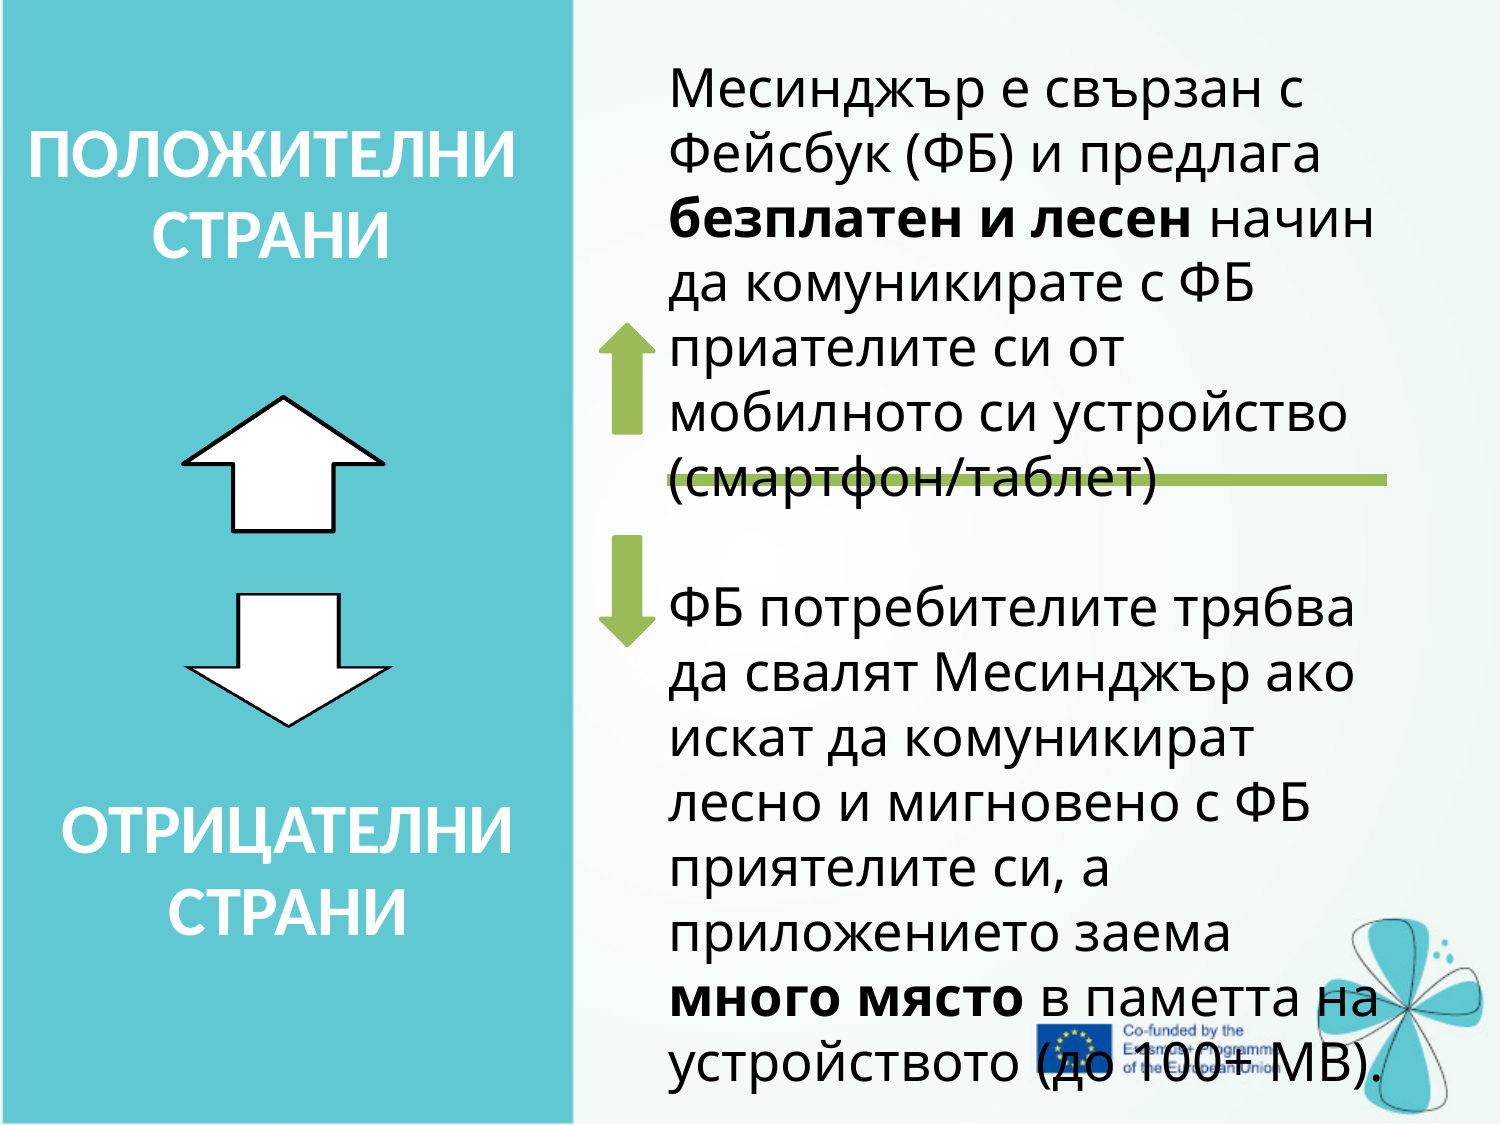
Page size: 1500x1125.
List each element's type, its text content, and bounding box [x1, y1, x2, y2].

text_box [180, 395, 386, 534]
table_header ПОЛОЖИТЕЛНИ СТРАНИ [0, 114, 545, 276]
table_header ОТРИЦАТЕЛНИ СТРАНИ [32, 790, 545, 986]
text_box [598, 535, 653, 648]
text_box Месинджър е свързан с Фейсбук (ФБ) и предлага безплатен и лесен начин да комуникирате с ФБ приателите си от мобилното си устройство (смартфон/таблет) ФБ потребителите трябва да свалят Месинджър ако искат да комуникират лесно и мигновено с ФБ приятелите си, а приложението заема много място в паметта на устройството (до 100+ MB). [653, 45, 1435, 1100]
picture [0, 0, 1500, 1125]
text_box [598, 322, 653, 435]
